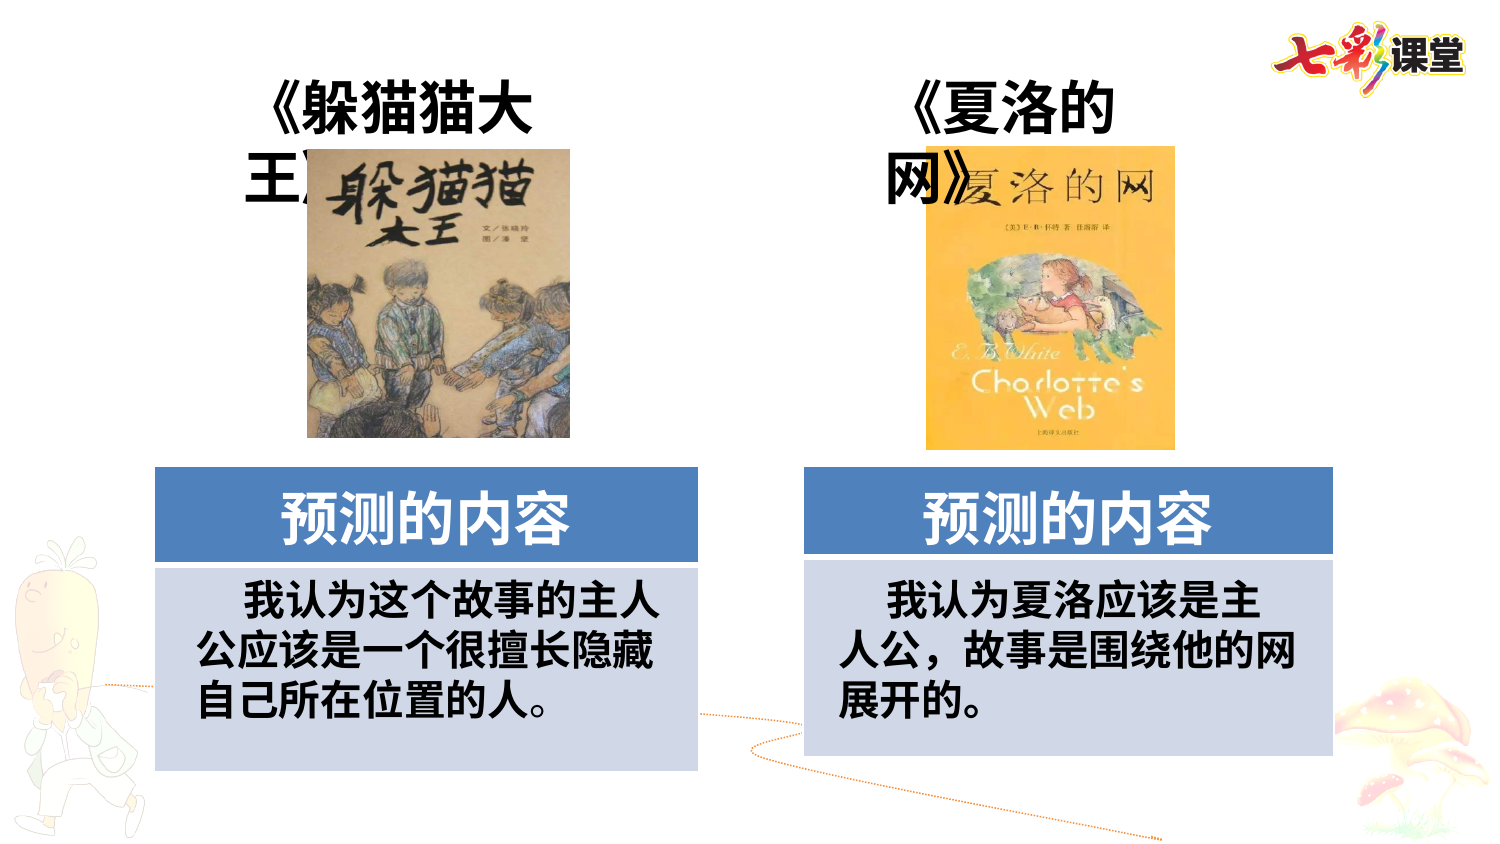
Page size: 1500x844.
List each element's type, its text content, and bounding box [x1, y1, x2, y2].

picture [1269, 20, 1468, 98]
table_cell [804, 560, 1333, 756]
table_header 预测的内容 [155, 467, 698, 562]
text_box 《夏洛的网》 [869, 63, 1232, 219]
table_header 预测的内容 [804, 467, 1333, 554]
text_box 我认为这个故事的主人公应该是一个很擅长隐藏自己所在位置的人。 [180, 566, 699, 732]
text_box 《躲猫猫大王》 [229, 63, 648, 219]
text_box 我认为夏洛应该是主人公，故事是围绕他的网展开的。 [823, 566, 1314, 732]
picture [306, 149, 570, 439]
table_cell [155, 568, 698, 771]
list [926, 146, 1175, 450]
